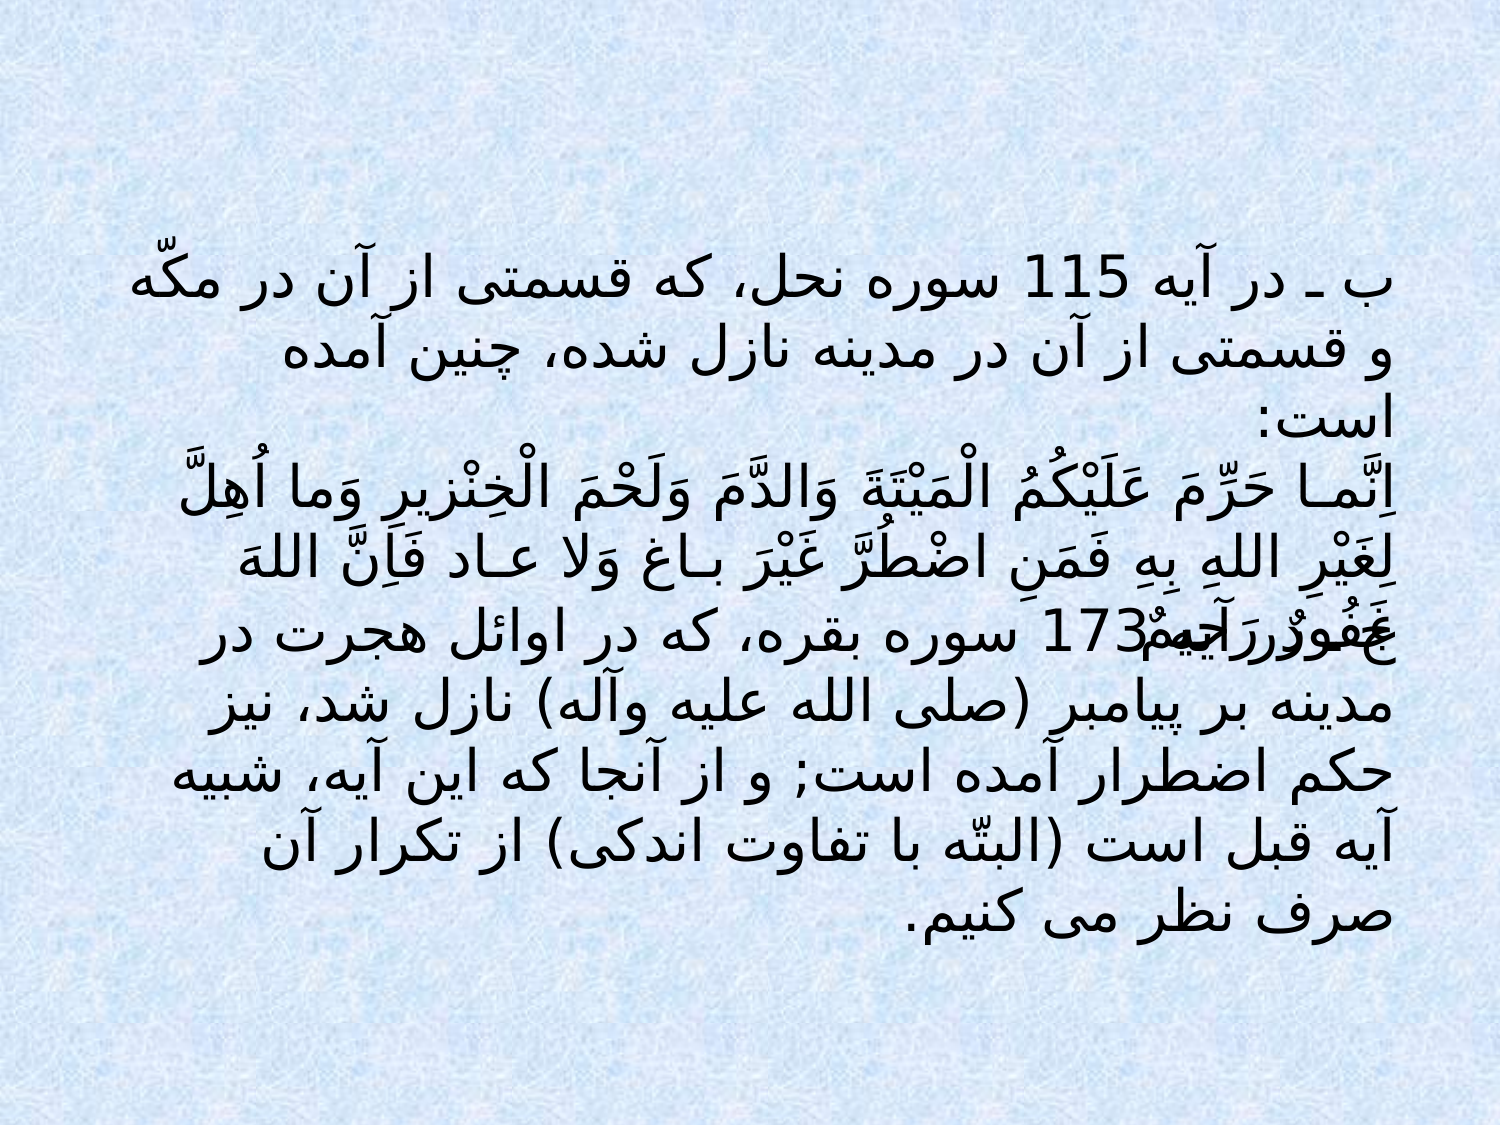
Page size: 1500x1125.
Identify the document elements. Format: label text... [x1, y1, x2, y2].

text_box ب ـ در آيه 115 سوره نحل، كه قسمتى از آن در مكّه و قسمتى از آن در مدينه نازل شده، چنين آمده است: اِنَّمـا حَرِّمَ عَلَيْكُمُ الْمَيْتَةَ وَالدَّمَ وَلَحْمَ الْخِنْزيرِ وَما اُهِلَّ لِغَيْرِ اللهِ بِهِ فَمَنِ اضْطُرَّ غَيْرَ بـاغ وَلا عـاد فَاِنَّ اللهَ غَفُورٌ رَحيمٌ [112, 231, 1412, 586]
text_box ج ـ در آيه 173 سوره بقره، كه در اوائل هجرت در مدينه بر پيامبر (صلى الله عليه وآله) نازل شد، نيز حكم اضطرار آمده است; و از آنجا كه اين آيه، شبيه آيه قبل است (البتّه با تفاوت اندكى) از تكرار آن صرف نظر مى كنيم. [112, 586, 1412, 951]
picture [0, 0, 1500, 1125]
